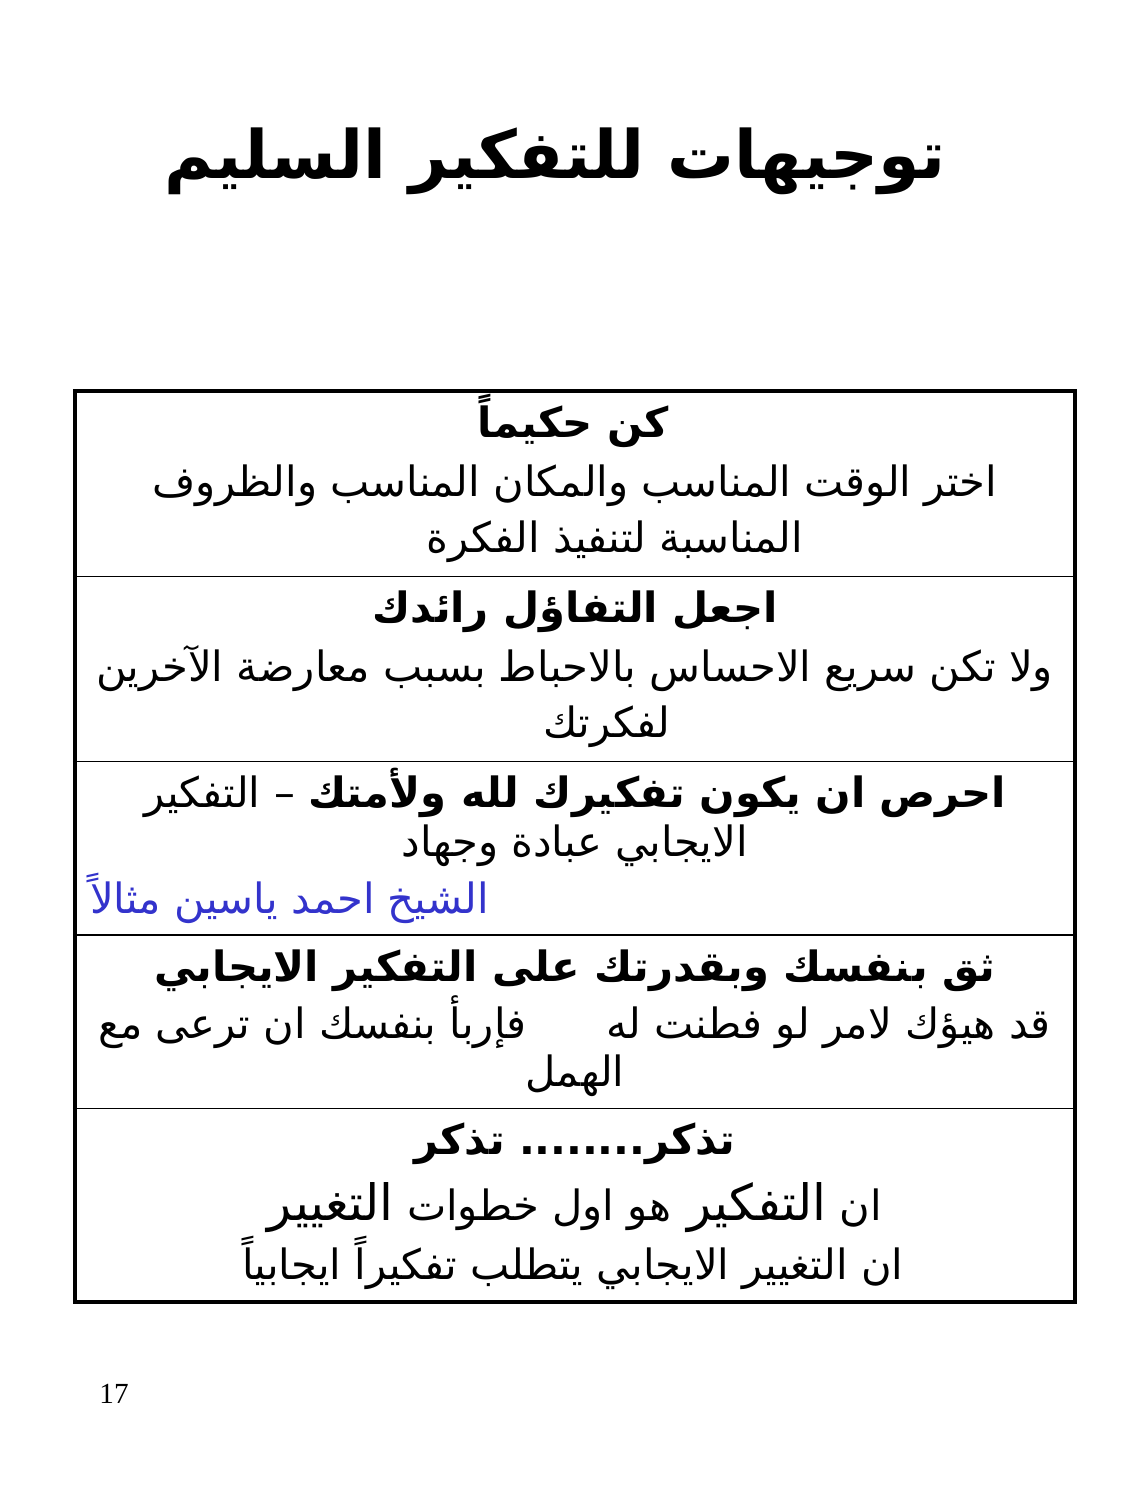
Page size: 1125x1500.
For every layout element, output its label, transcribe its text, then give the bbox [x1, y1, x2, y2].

text_box توجيهات للتفكير السليم [87, 104, 1000, 200]
slide_number 17 [84, 1366, 319, 1467]
table_cell احرص ان يكون تفكيرك لله ولأمتك – التفكير الايجابي عبادة وجهاد الشيخ احمد ياسين مثالاً [77, 762, 1073, 934]
table_header كن حكيماً اختر الوقت المناسب والمكان المناسب والظروف المناسبة لتنفيذ الفكرة [77, 393, 1073, 576]
table_cell اجعل التفاؤل رائدك ولا تكن سريع الاحساس بالاحباط بسبب معارضة الآخرين لفكرتك [77, 577, 1073, 761]
table_cell تذكر........ تذكر ان التفكير هو اول خطوات التغيير ان التغيير الايجابي يتطلب تفكيراً ايجابياً [77, 1109, 1073, 1300]
table_cell ثق بنفسك وبقدرتك على التفكير الايجابي قد هيؤك لامر لو فطنت له فإربأ بنفسك ان ترعى مع الهمل [77, 936, 1073, 1108]
